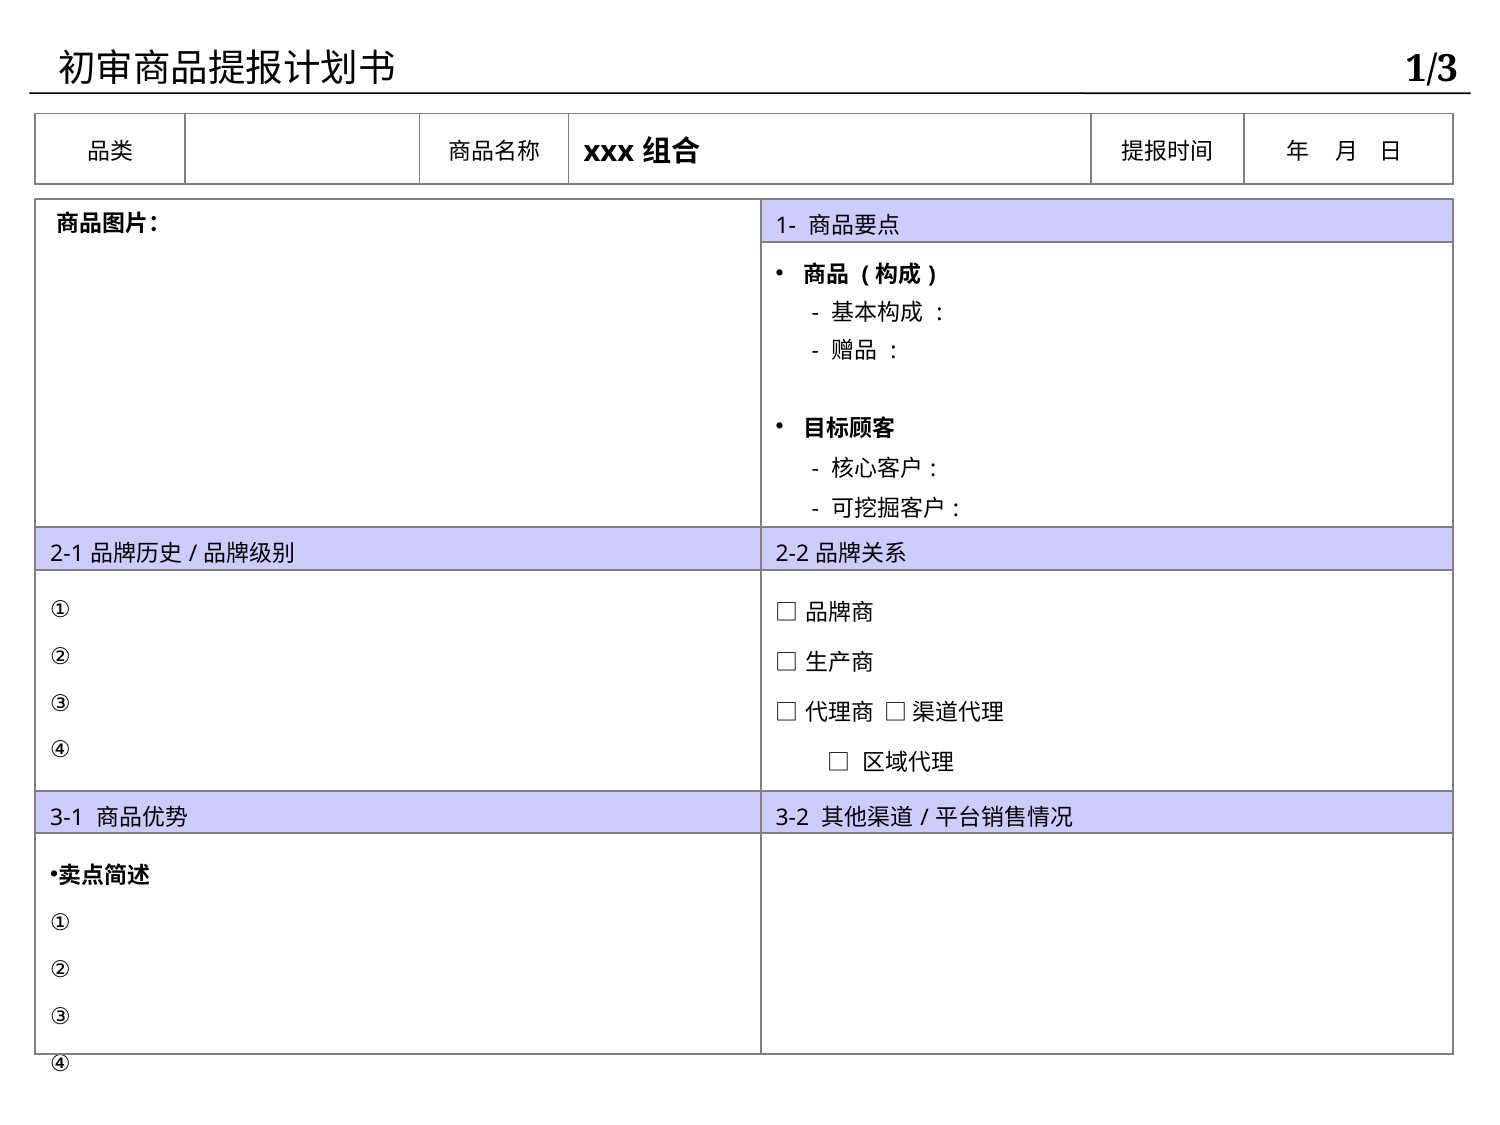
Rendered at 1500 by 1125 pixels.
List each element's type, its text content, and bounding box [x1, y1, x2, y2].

table_header 商品名称 [420, 114, 568, 183]
table_header [36, 200, 760, 526]
table_cell 卖点简述 [36, 834, 760, 1053]
table_header 品类 [36, 114, 184, 183]
table_cell 2-2品牌关系 [762, 528, 1452, 569]
text_box 商品图片： [41, 201, 187, 244]
table_cell 2-1品牌历史/品牌级别 [36, 528, 760, 569]
table_cell 3-1 商品优势 [36, 792, 760, 832]
table_cell 3-2 其他渠道/平台销售情况 [762, 792, 1452, 832]
table_cell 商品 (构成) - 基本构成 : - 赠品 : 目标顾客 - 核心客户: - 可挖掘客户: 商品价格定位(高/ 中/ 低) : [762, 243, 1452, 526]
table_header 提报时间 [1092, 114, 1243, 183]
table_cell [36, 571, 760, 790]
table_header 年 月 日 [1245, 114, 1452, 183]
table_cell □品牌商 □生产商 □代理商 □ 渠道代理 □ 区域代理 □ 全国总代理 [762, 571, 1452, 790]
table_cell 卖点简述 [56, 1057, 64, 1068]
text_box 1/3 [1390, 36, 1474, 96]
table_cell [762, 834, 1452, 1053]
text_box 初审商品提报计划书 [43, 36, 411, 96]
table_header [186, 114, 419, 183]
table_header xxx组合 [569, 114, 1090, 183]
table_header 1- 商品要点 [762, 200, 1452, 241]
